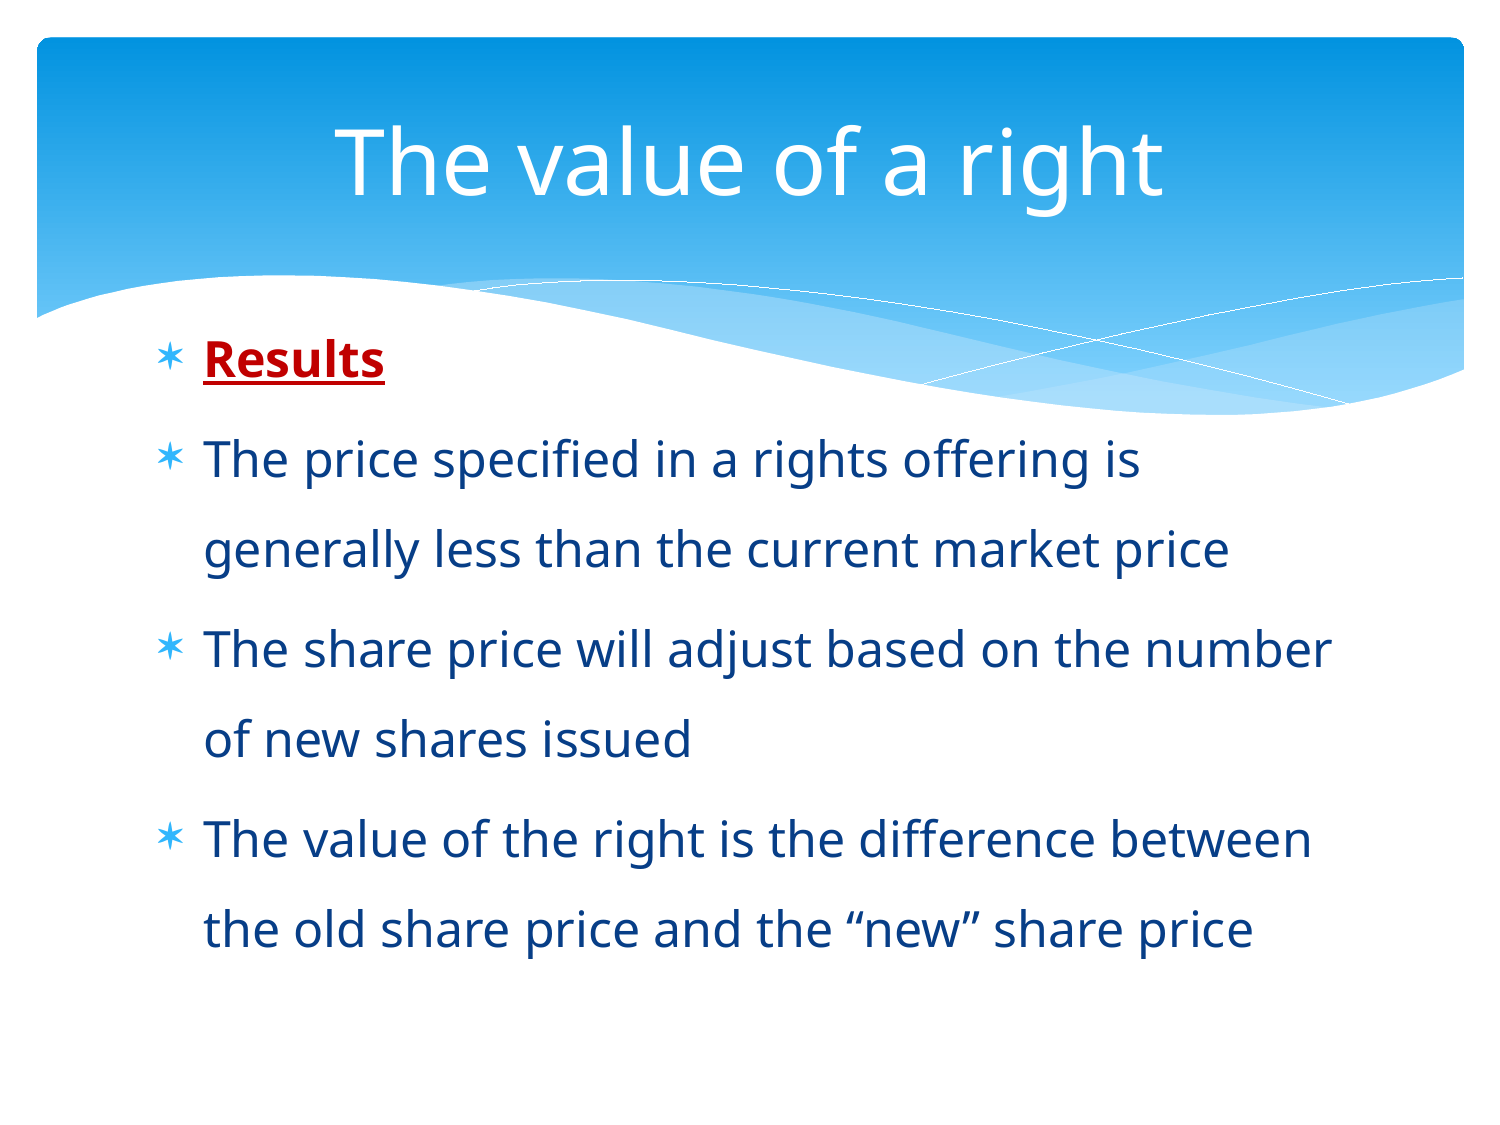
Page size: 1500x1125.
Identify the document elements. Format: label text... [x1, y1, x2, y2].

list Results The price specified in a rights offering is generally less than the current market price The share price will adjust based on the number of new shares issued The value of the right is the difference between the old share price and the “new” share price [143, 290, 1359, 1005]
title The value of a right [75, 55, 1425, 261]
